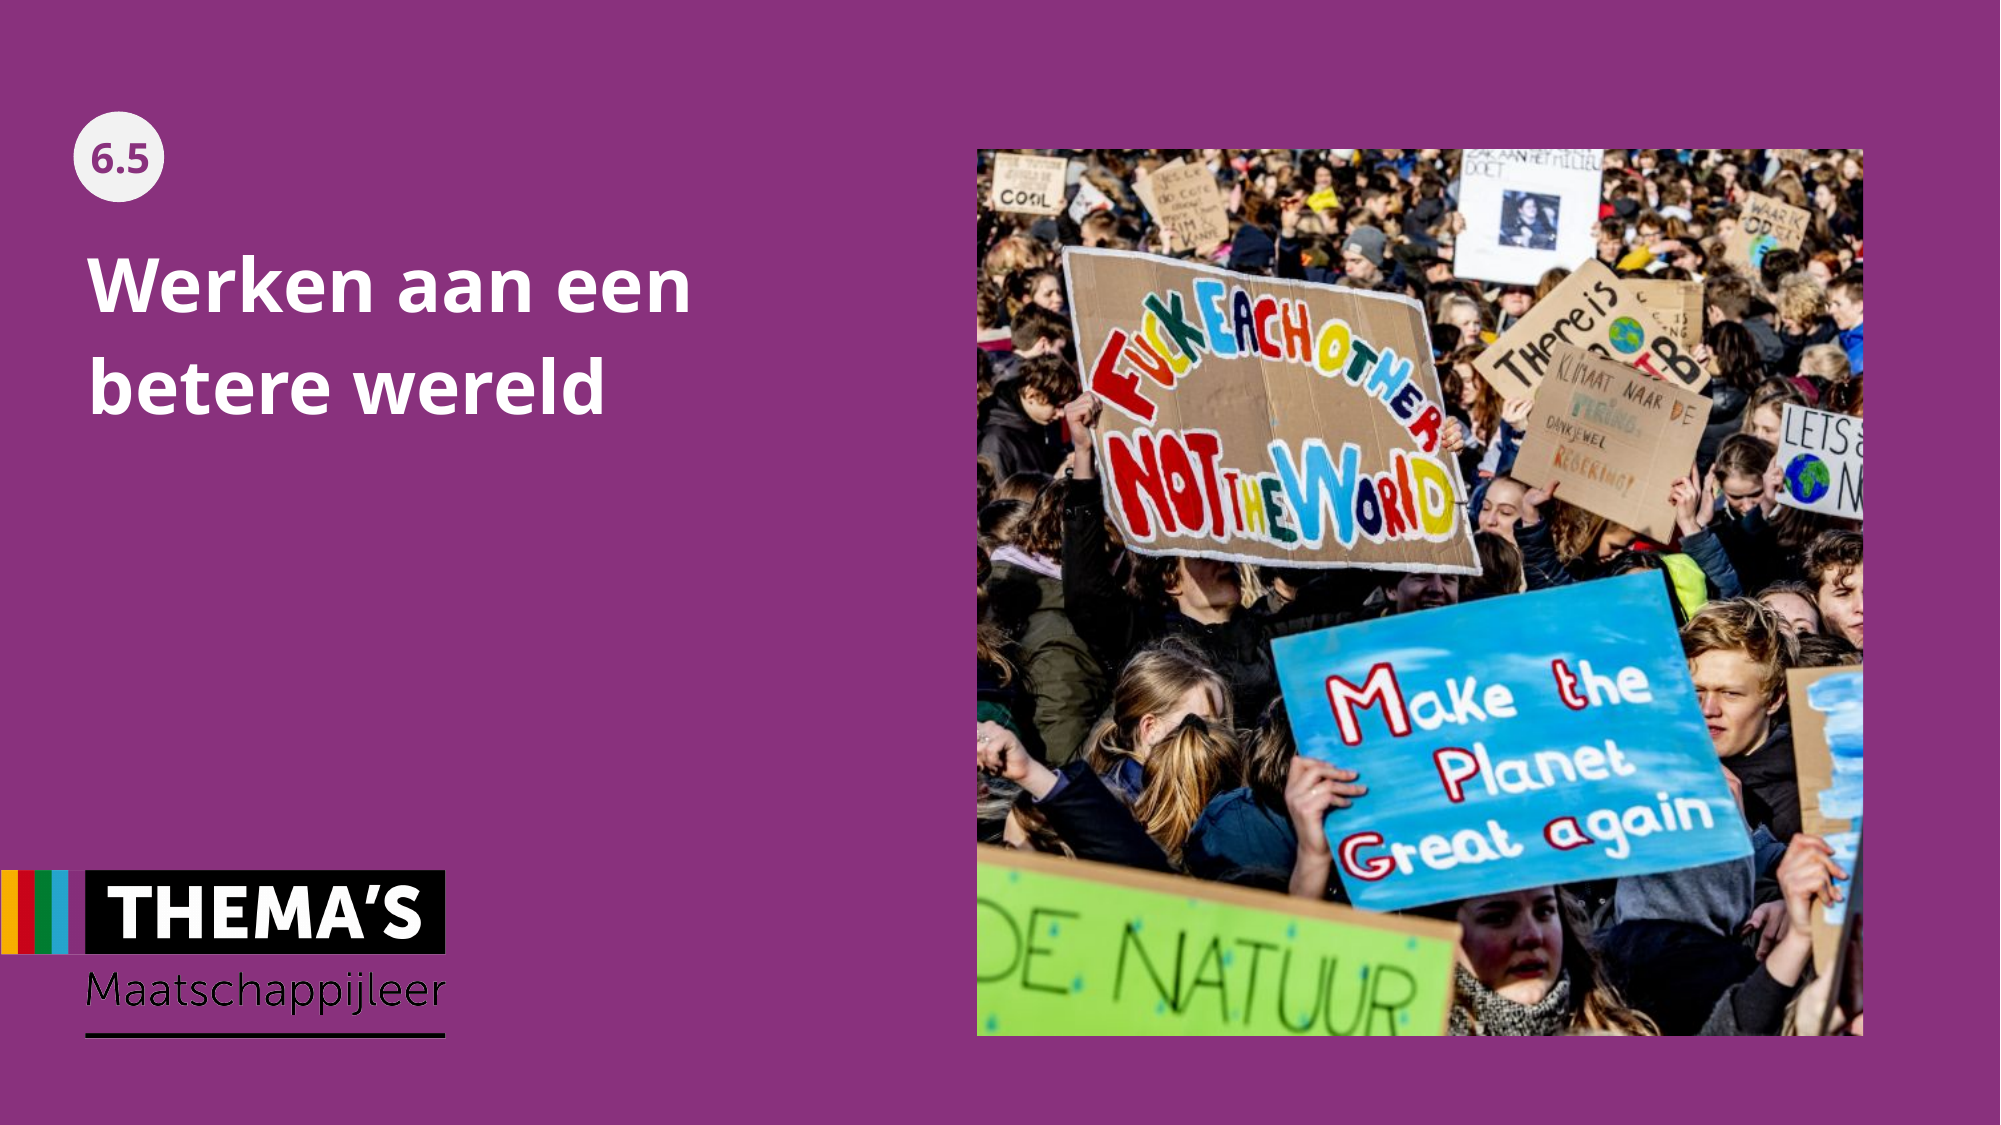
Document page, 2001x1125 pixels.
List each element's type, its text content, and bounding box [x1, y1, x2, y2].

picture [977, 149, 1864, 1036]
list Werken aan een betere wereld [72, 240, 928, 769]
title 6.5 [71, 102, 170, 190]
picture [0, 786, 474, 1125]
